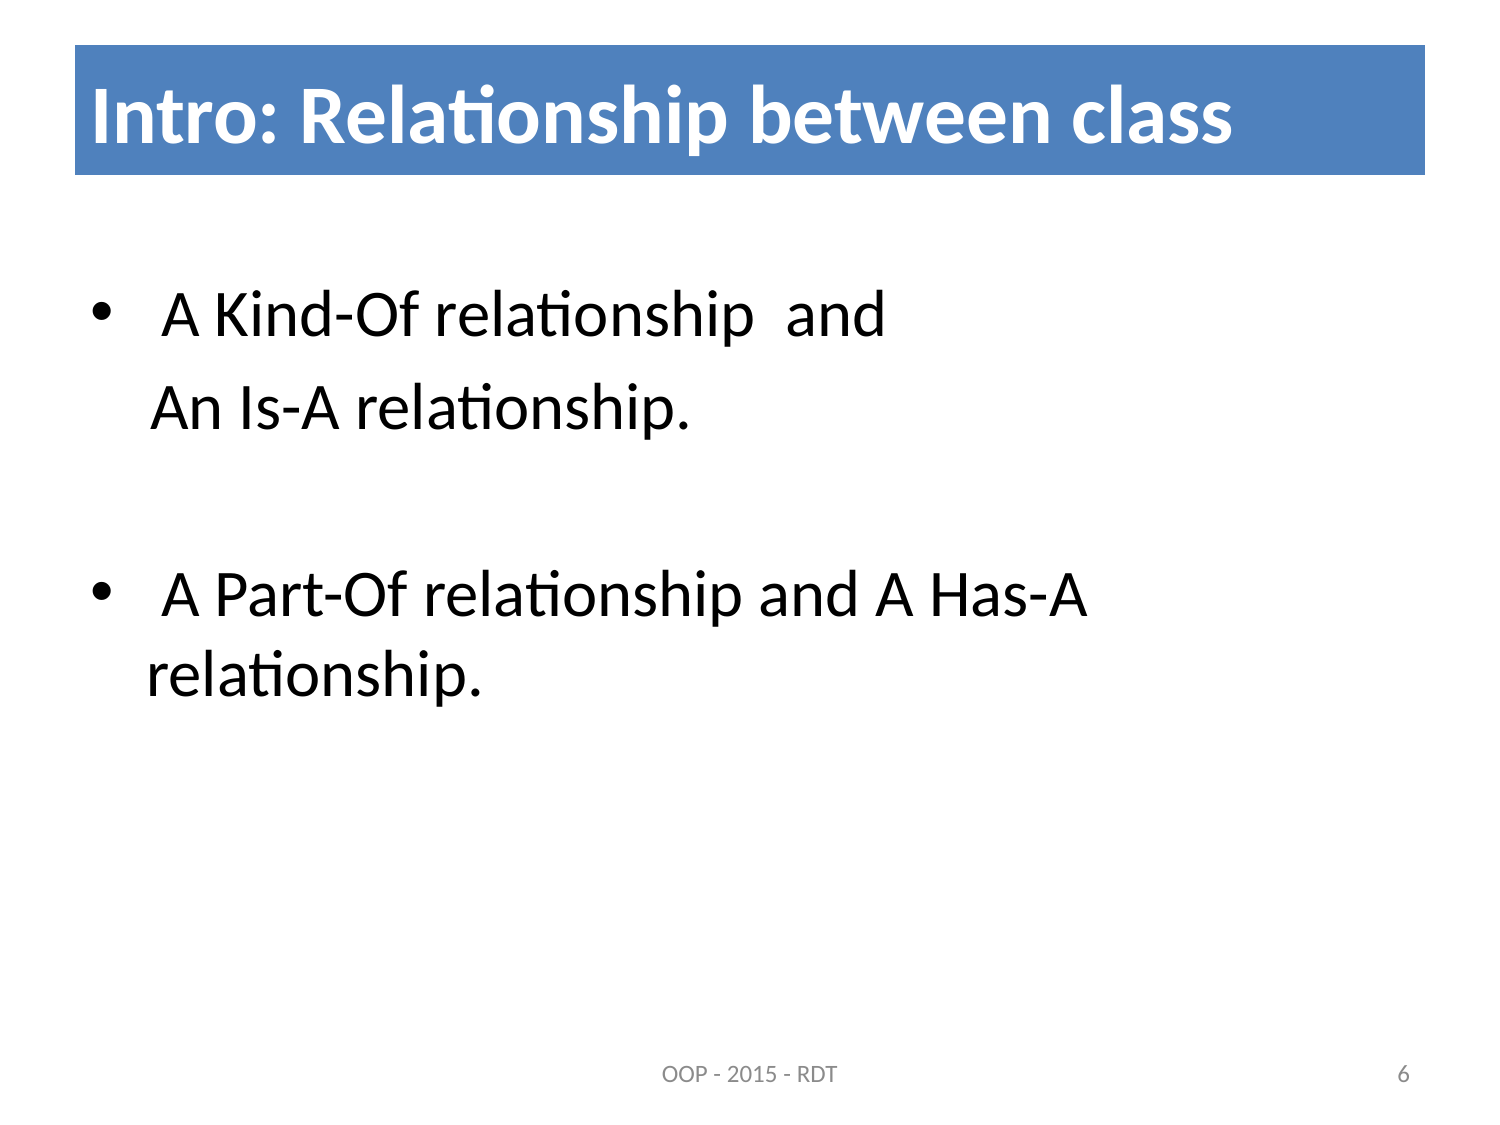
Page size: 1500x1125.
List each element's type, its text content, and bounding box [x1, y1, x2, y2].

slide_number 6 [1074, 1042, 1425, 1103]
footer OOP - 2015 - RDT [512, 1042, 988, 1103]
title Intro: Relationship between class [75, 45, 1425, 175]
list A Kind-Of relationship and An Is-A relationship. A Part-Of relationship and A Has-A relationship. [75, 262, 1425, 1005]
